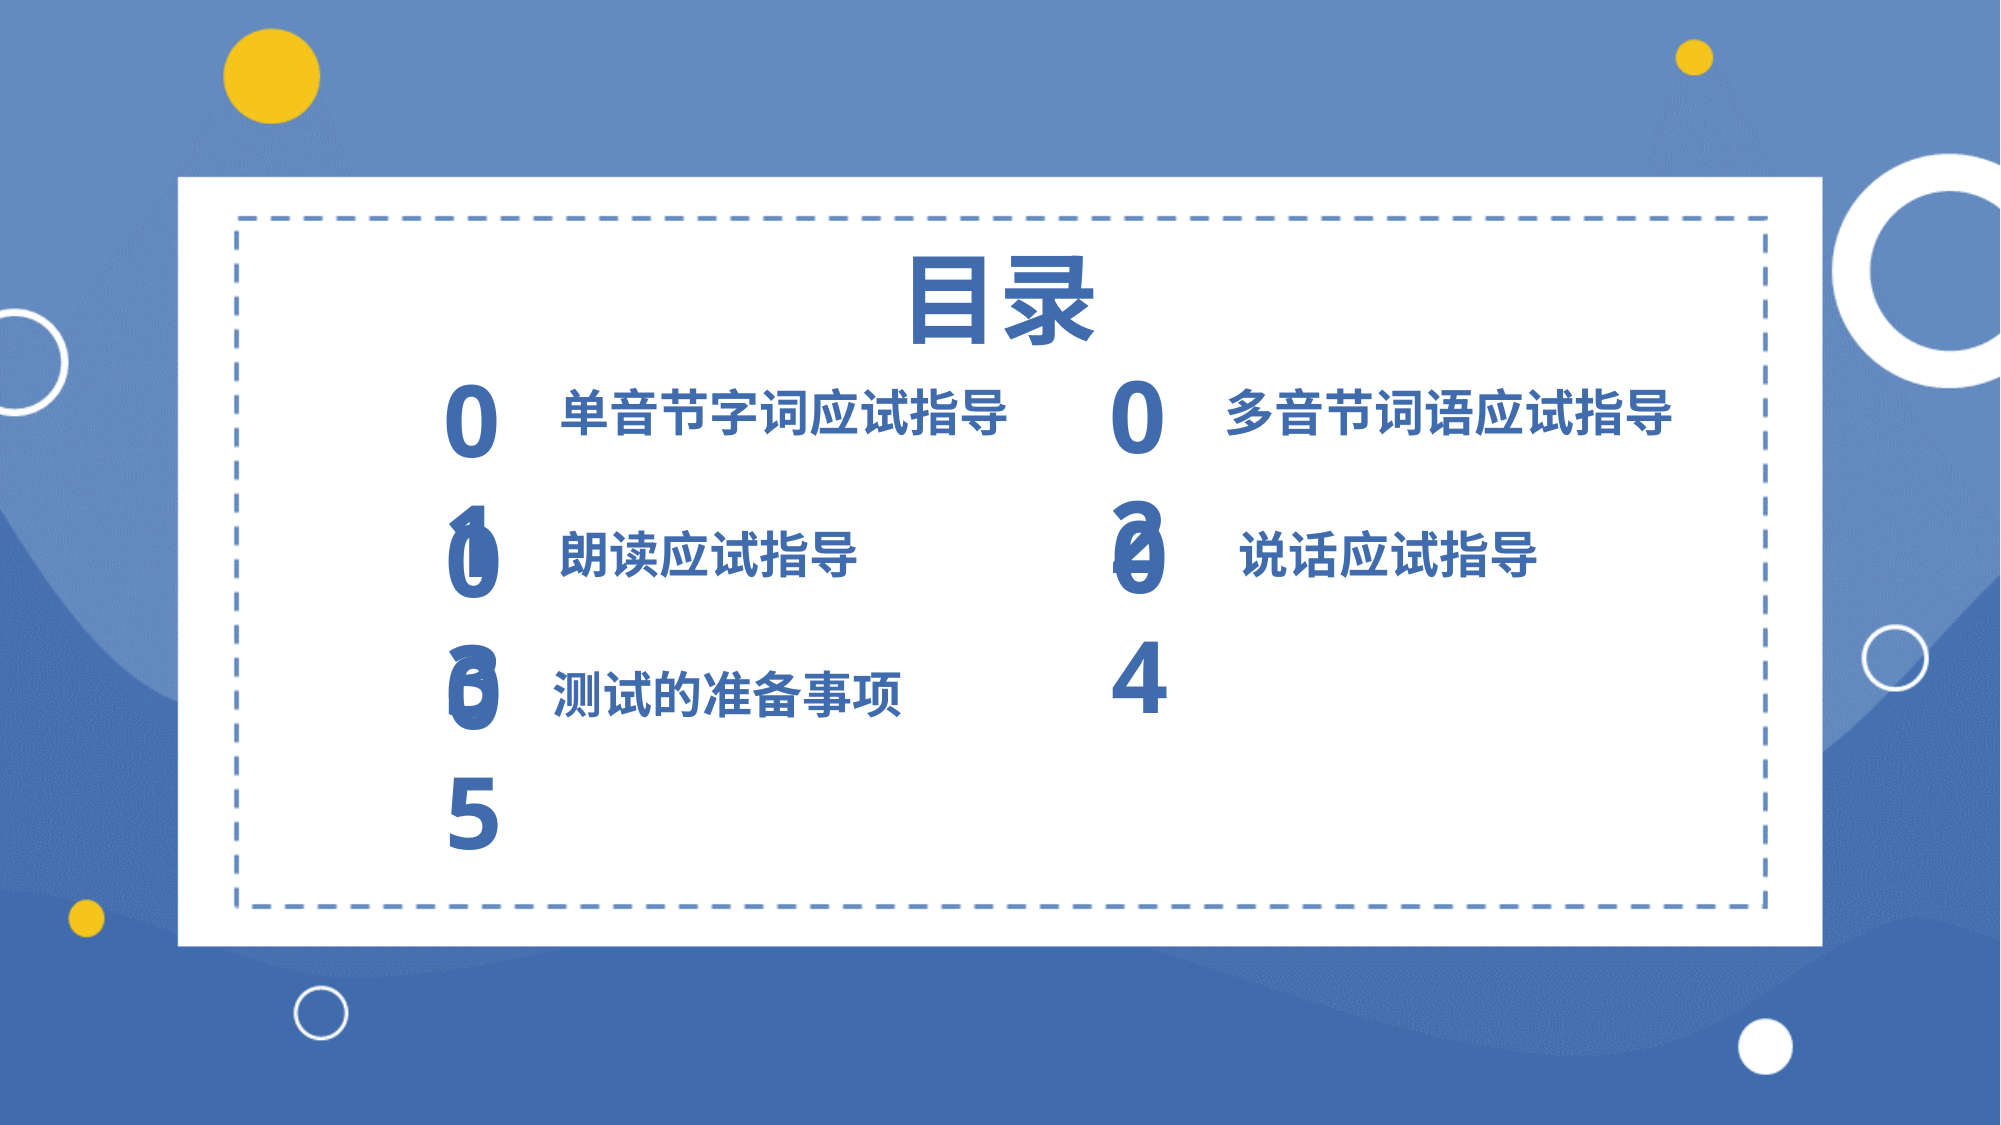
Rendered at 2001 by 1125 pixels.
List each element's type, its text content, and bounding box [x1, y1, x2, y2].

text_box 05 [409, 622, 540, 754]
picture [0, 0, 2001, 1125]
text_box 03 [409, 490, 540, 622]
text_box 01 [407, 350, 538, 605]
text_box 目录 [885, 229, 1115, 364]
text_box 04 [1074, 486, 1206, 741]
text_box 测试的准备事项 [537, 655, 920, 731]
text_box 朗读应试指导 [544, 516, 878, 592]
text_box 02 [1072, 345, 1204, 601]
text_box 多音节词语应试指导 [1209, 373, 1727, 449]
text_box 单音节字词应试指导 [544, 373, 1056, 449]
text_box 说话应试指导 [1224, 516, 1558, 592]
